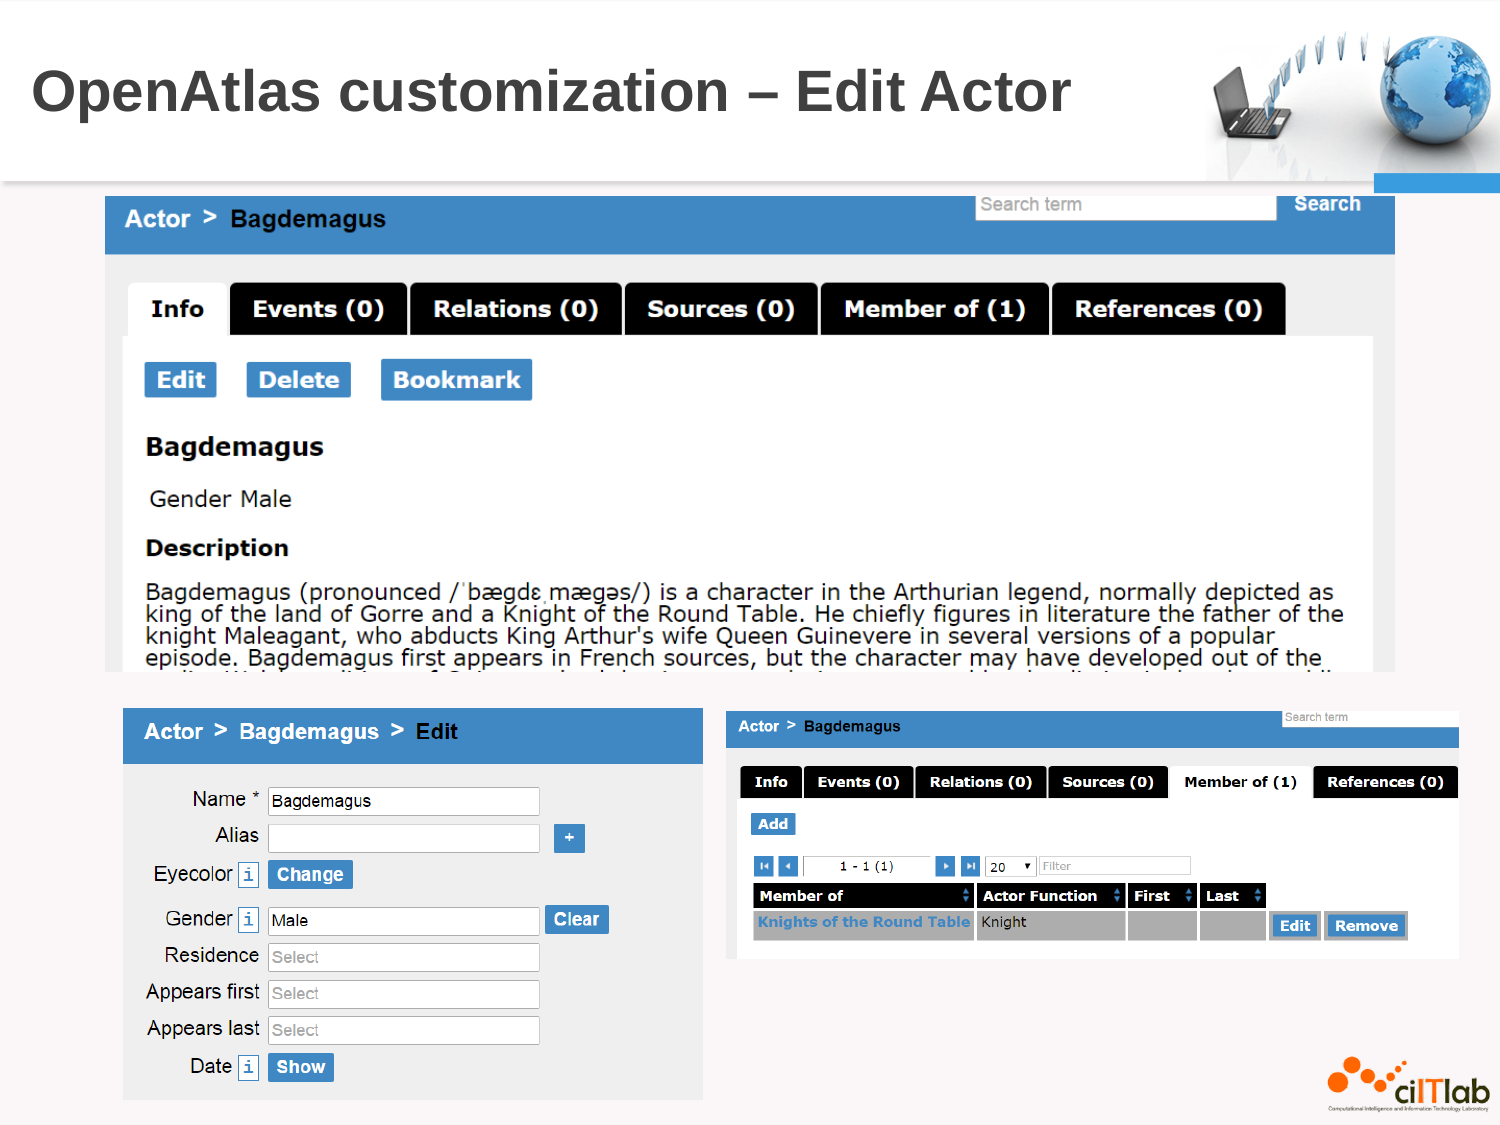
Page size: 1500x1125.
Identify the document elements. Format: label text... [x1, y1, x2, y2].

picture [0, 176, 1500, 1125]
title OpenAtlas customization – Edit Actor [0, 0, 1500, 176]
